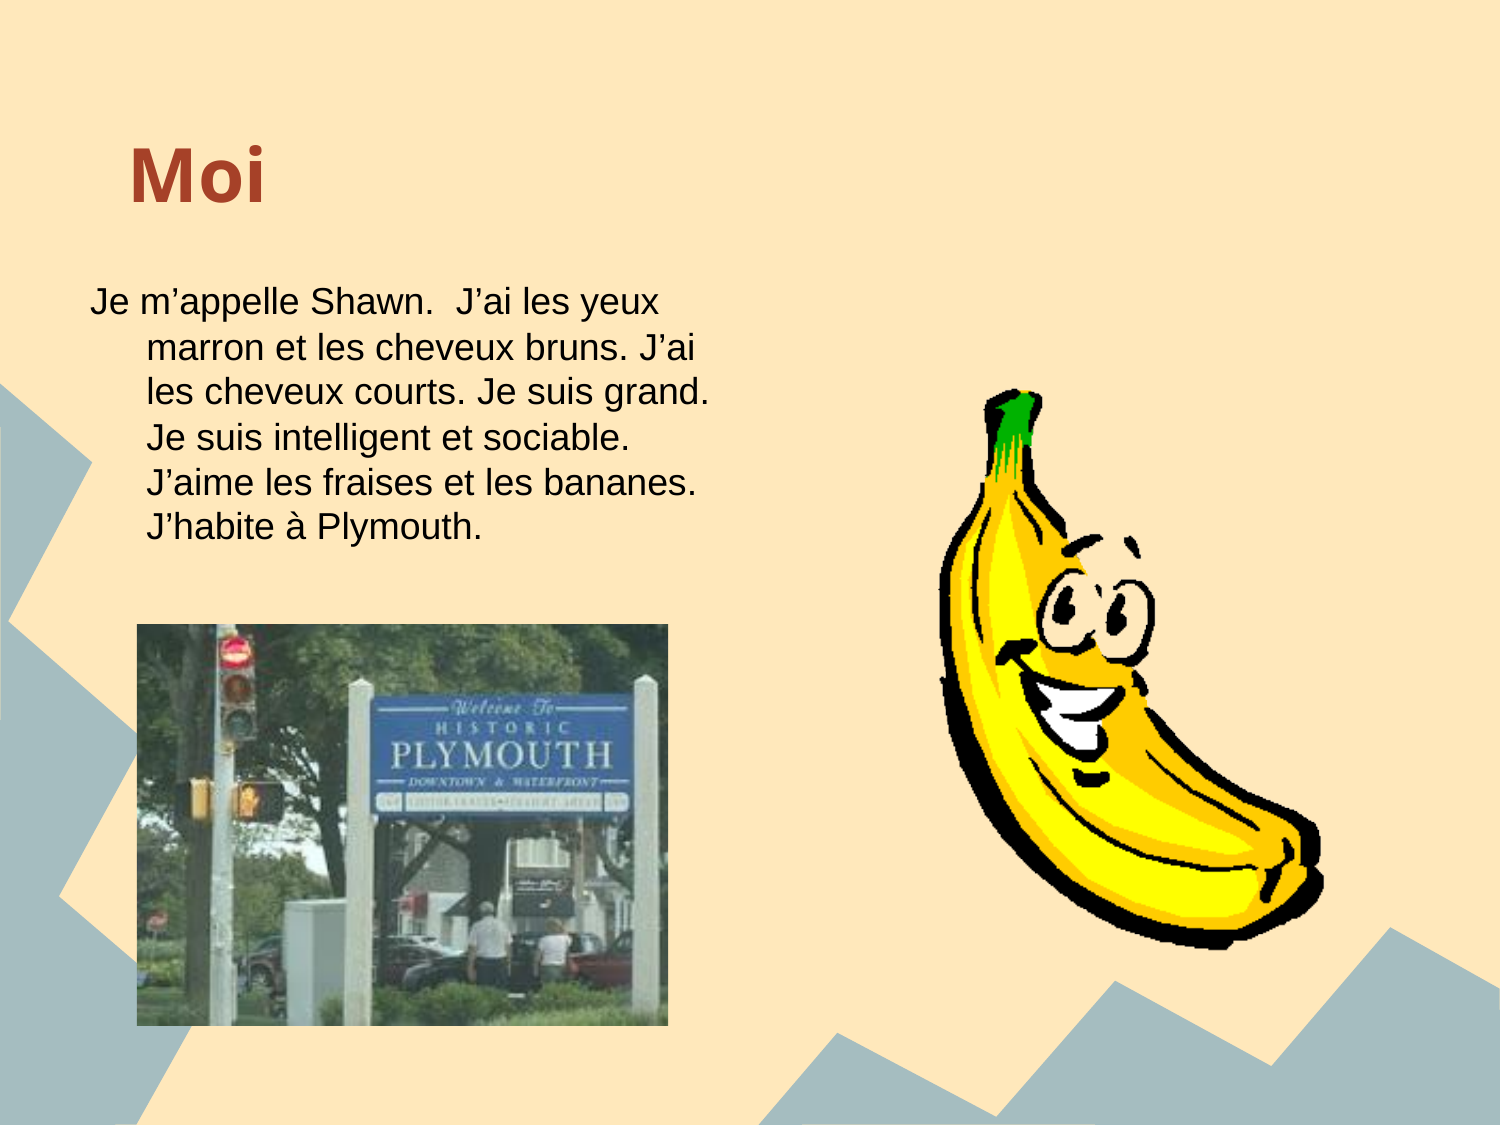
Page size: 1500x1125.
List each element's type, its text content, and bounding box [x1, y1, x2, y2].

title Moi [75, 14, 1425, 233]
text_box [938, 384, 1329, 956]
list Je m’appelle Shawn. J’ai les yeux marron et les cheveux bruns. J’ai les cheveux courts. Je suis grand. Je suis intelligent et sociable. J’aime les fraises et les bananes. J’habite à Plymouth. [75, 262, 731, 931]
text_box [136, 624, 669, 1026]
